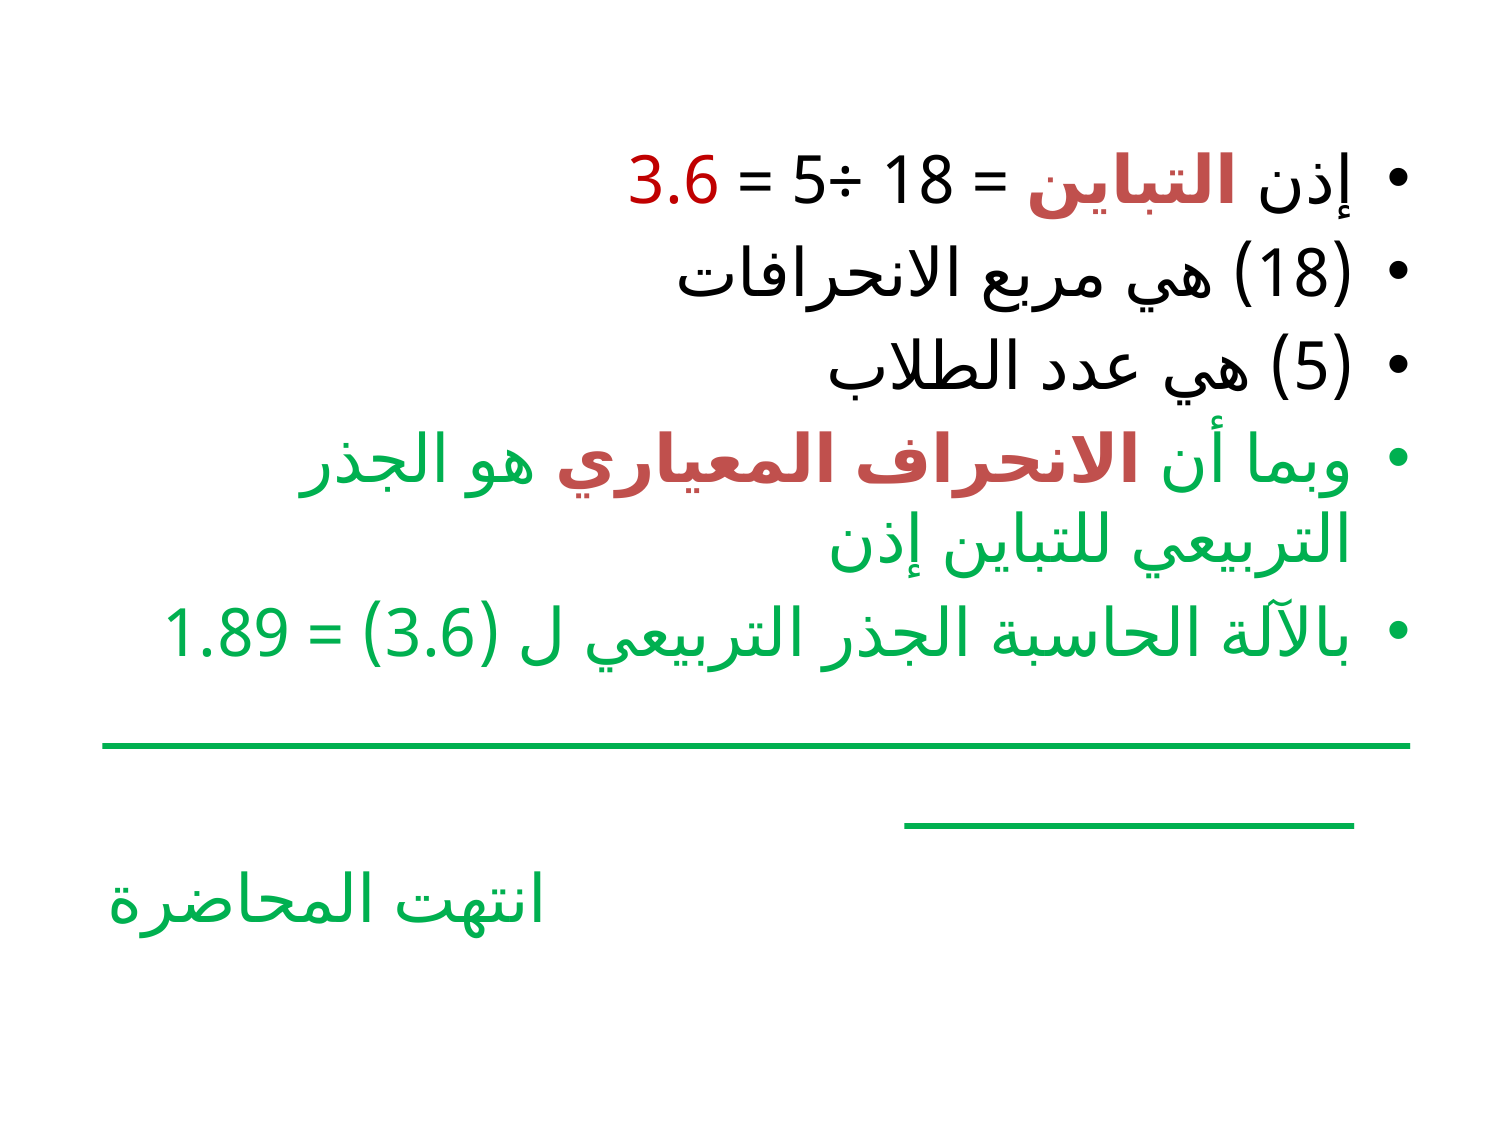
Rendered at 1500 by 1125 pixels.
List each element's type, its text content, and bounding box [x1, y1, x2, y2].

list إذن التباين = 18 ÷5 = 3.6 (18) هي مربع الانحرافات (5) هي عدد الطلاب وبما أن الانحراف المعياري هو الجذر التربيعي للتباين إذن بالآلة الحاسبة الجذر التربيعي ل (3.6) = 1.89 ــــــــــــــــــــــــــــــــــــــــــــــــــــــــــــــــــــــــــــــــــــــــــ انتهت المحاضرة [75, 128, 1425, 1005]
